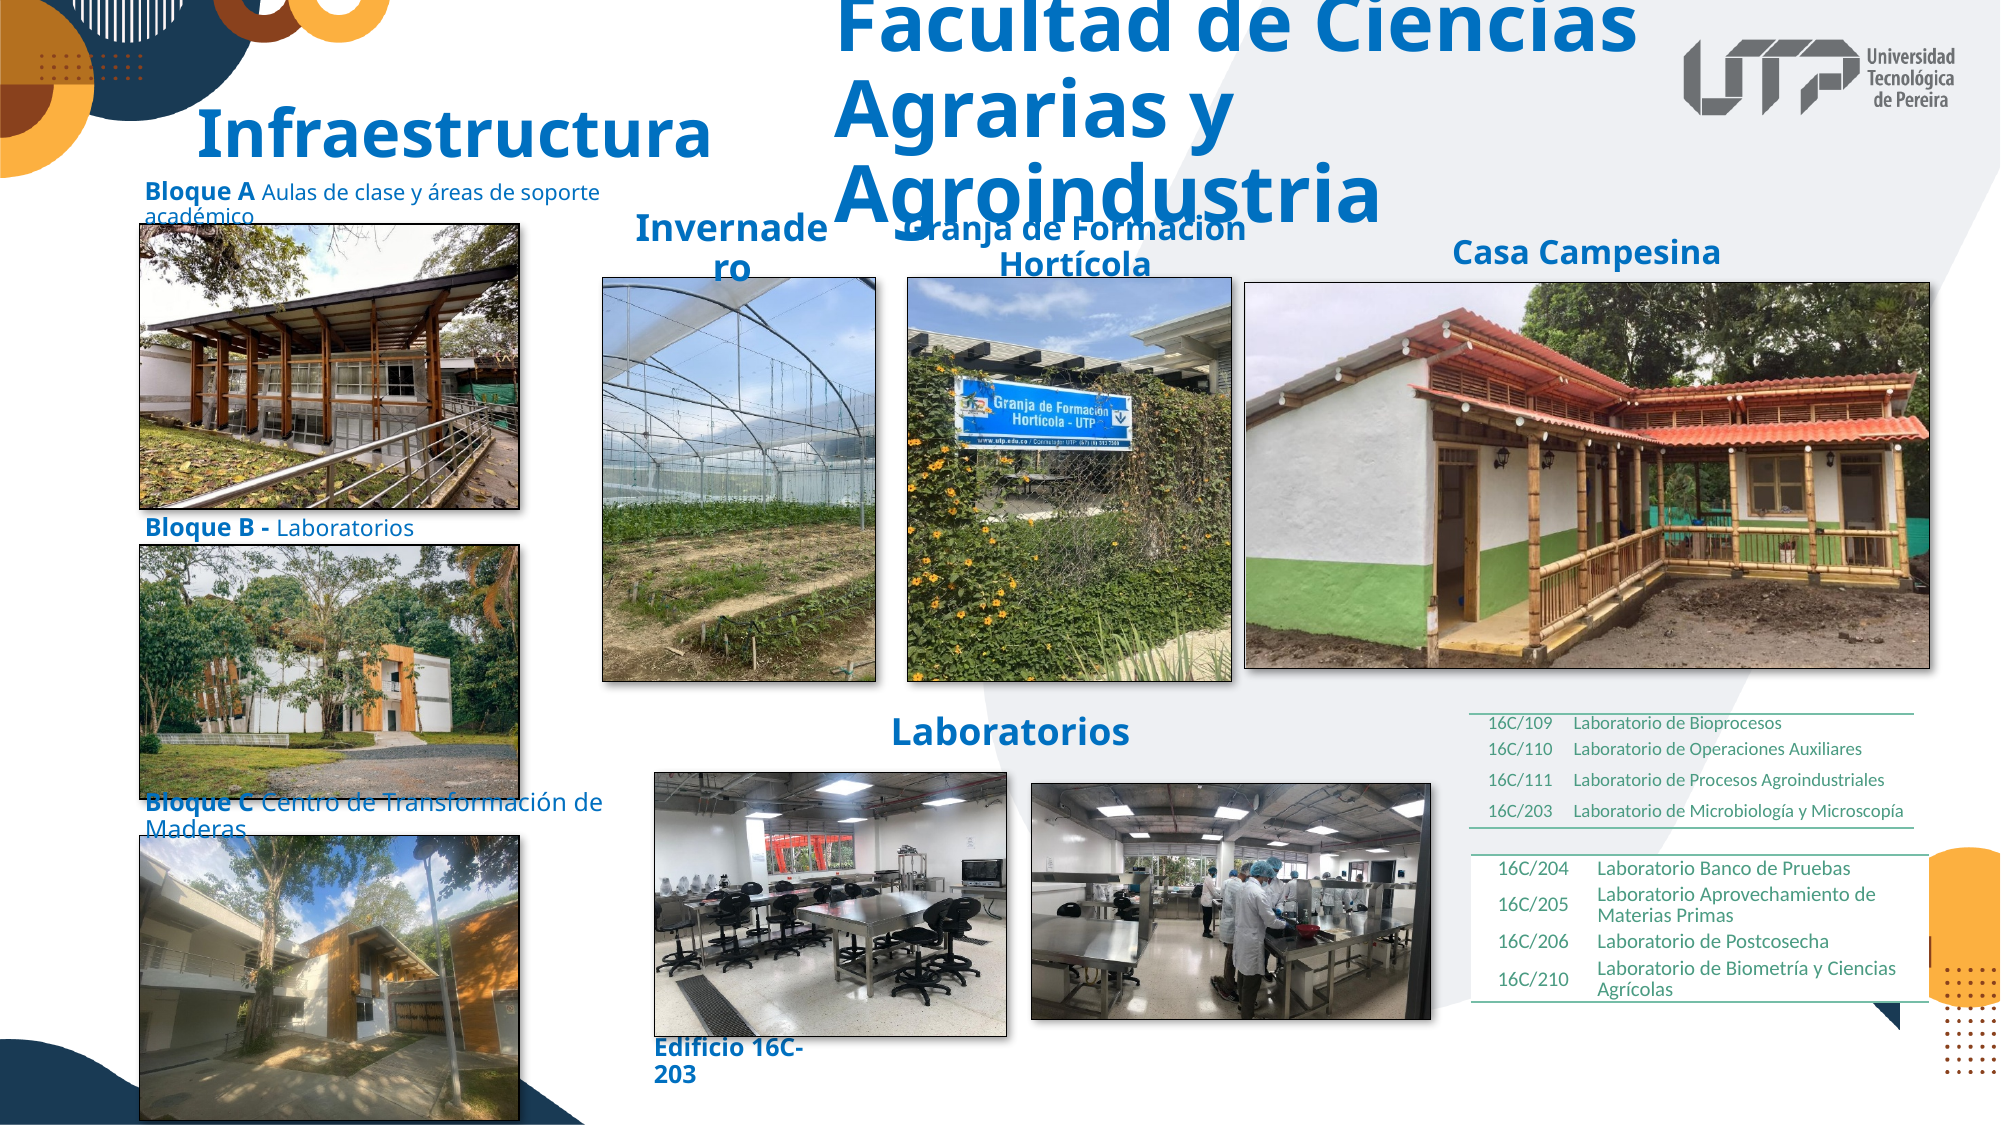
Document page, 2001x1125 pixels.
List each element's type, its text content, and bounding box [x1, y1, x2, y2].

text_box Invernadero [613, 221, 851, 278]
picture [0, 0, 2001, 1125]
table_cell 16C/205 [1471, 884, 1596, 928]
table_cell Laboratorio de Postcosecha [1596, 928, 1929, 959]
table_cell Laboratorio de Biometría y Ciencias Agrícolas [1596, 959, 1929, 1001]
table_cell Laboratorio de Procesos Agroindustriales [1572, 766, 1914, 797]
table_cell Laboratorio de Microbiología y Microscopía [1572, 797, 1914, 827]
text_box Bloque B - Laboratorios [130, 502, 519, 554]
table_header 16C/109 [1469, 715, 1572, 734]
table_cell Laboratorio Aprovechamiento de Materias Primas [1596, 884, 1929, 928]
table_cell 16C/206 [1471, 928, 1596, 959]
text_box Infraestructura [182, 99, 739, 174]
table_header Laboratorio Banco de Pruebas [1596, 856, 1929, 884]
table_cell 16C/203 [1469, 797, 1572, 827]
text_box Edificio 16C-203 [638, 1038, 839, 1086]
text_box Bloque C Centro de Transformación de Maderas [130, 798, 648, 836]
table_cell 16C/110 [1469, 734, 1572, 766]
table_cell 16C/111 [1469, 766, 1572, 797]
table_header Laboratorio de Bioprocesos [1572, 715, 1914, 734]
table_header 16C/204 [1471, 856, 1596, 884]
table_cell 16C/210 [1471, 959, 1596, 1001]
text_box Granja de Formación Hortícola [822, 218, 1328, 278]
text_box Bloque A Aulas de clase y áreas de soporte académico [129, 173, 687, 234]
table_cell Laboratorio de Operaciones Auxiliares [1572, 734, 1914, 766]
text_box Casa Campesina [1381, 224, 1793, 280]
text_box Laboratorios [850, 696, 1180, 771]
title Facultad de Ciencias Agrarias y Agroindustria [819, 37, 1703, 187]
